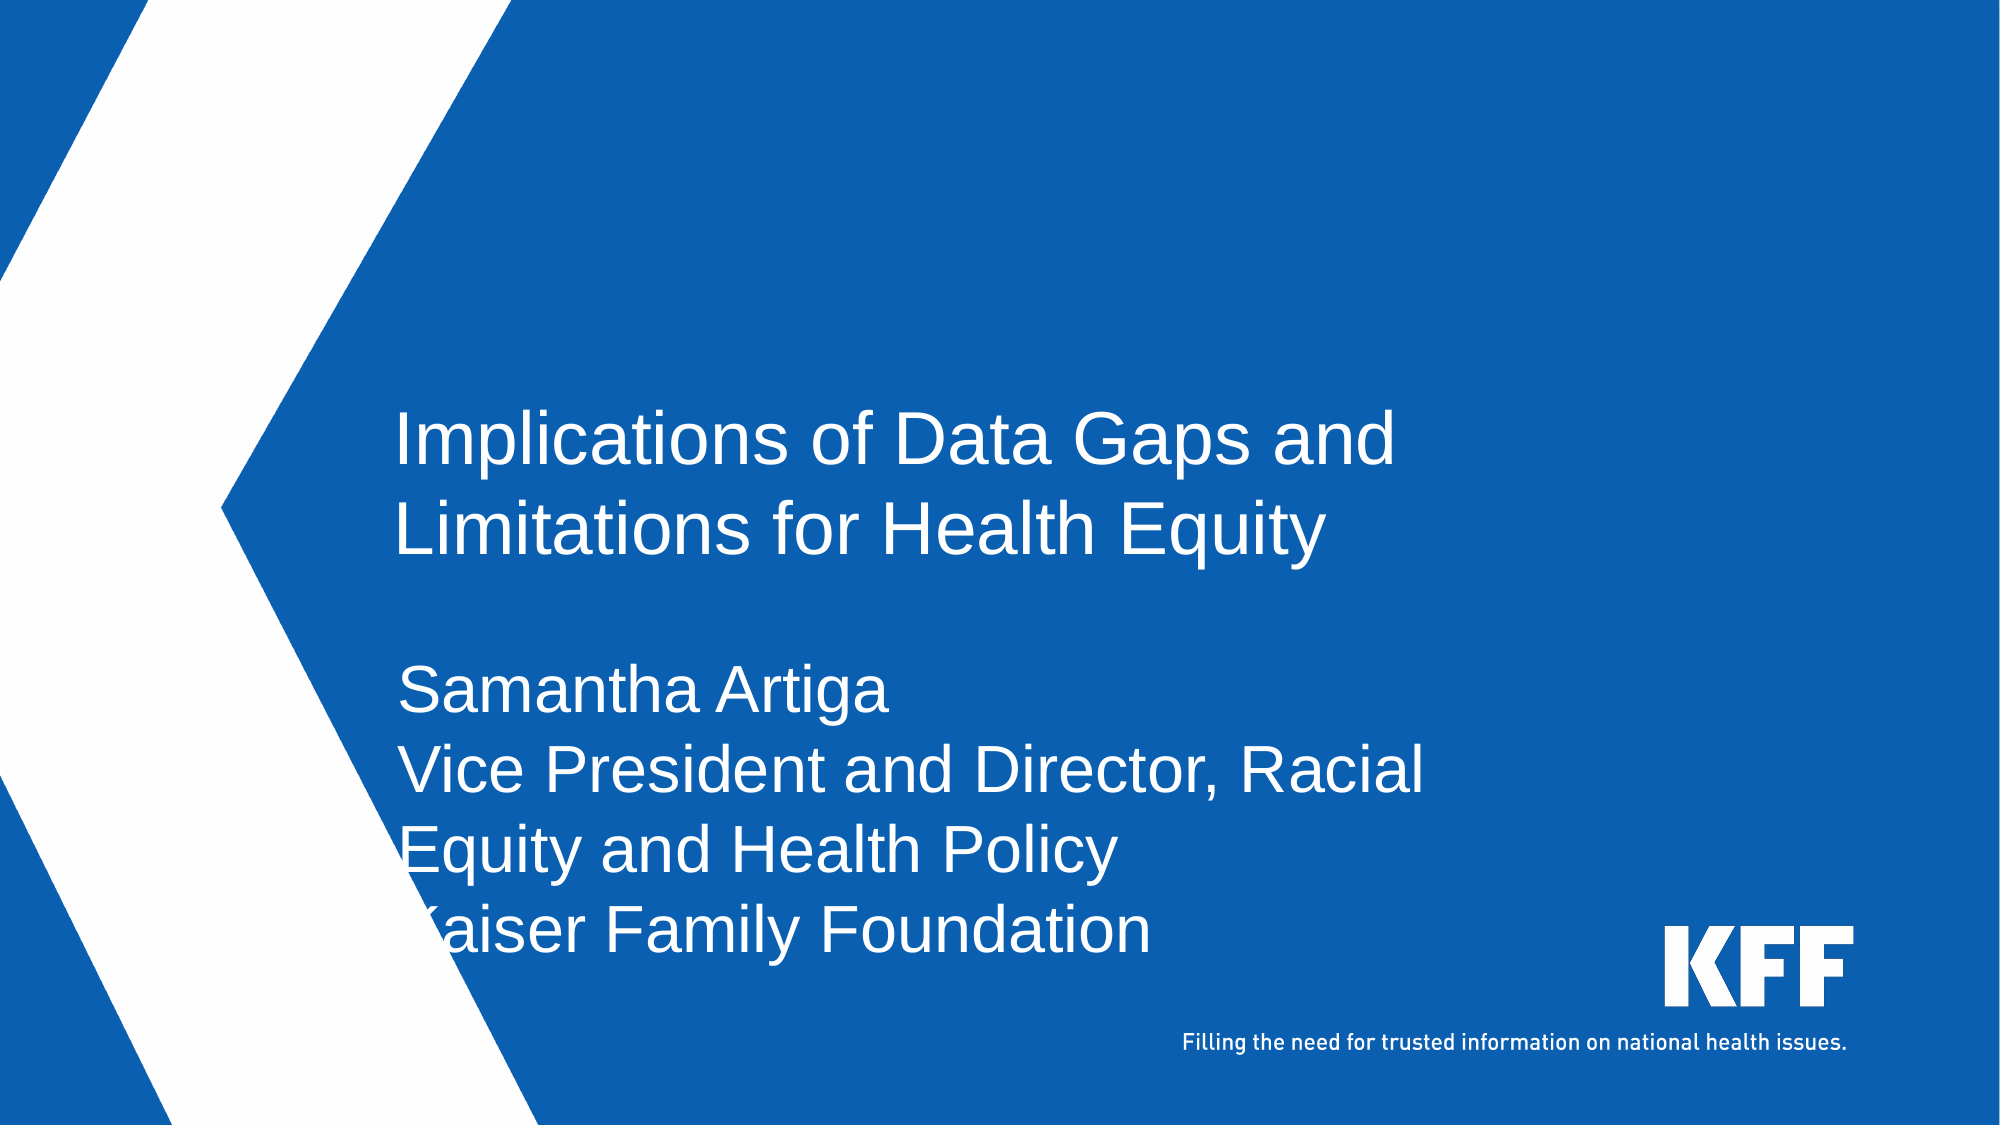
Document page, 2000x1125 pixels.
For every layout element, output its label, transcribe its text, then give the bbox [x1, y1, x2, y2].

picture [1661, 922, 1857, 1010]
picture [0, 0, 551, 1125]
title Implications of Data Gaps and Limitations for Health Equity [378, 382, 1756, 521]
subtitle Samantha Artiga Vice President and Director, Racial Equity and Health Policy Kaiser Family Foundation [382, 638, 1497, 840]
picture [1173, 1025, 1857, 1066]
